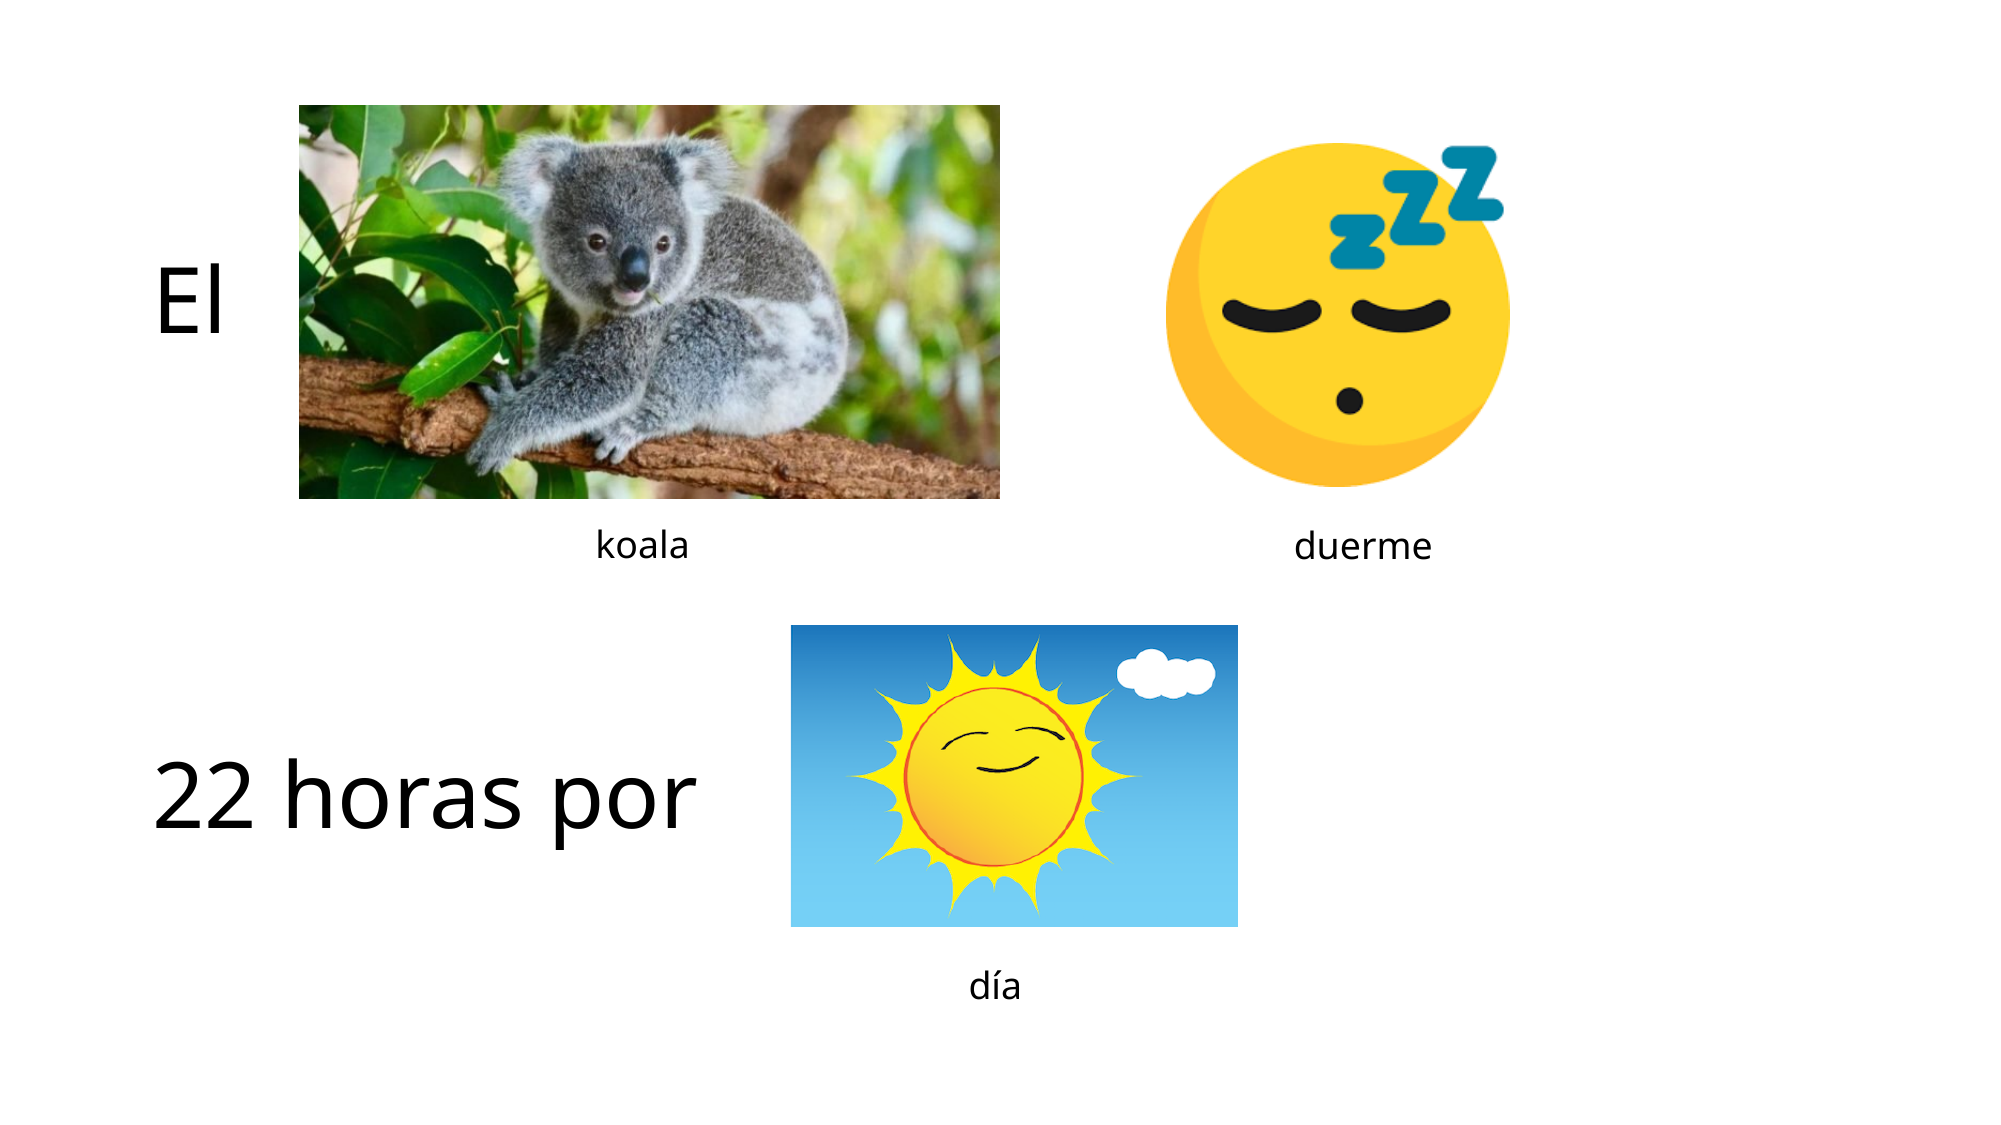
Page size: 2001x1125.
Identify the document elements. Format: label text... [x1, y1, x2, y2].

text_box koala [580, 514, 770, 574]
text_box día [953, 954, 1074, 1014]
picture [790, 625, 1238, 927]
title El 22 horas por [137, 59, 1863, 1043]
picture [299, 105, 1000, 499]
picture [1166, 143, 1510, 487]
text_box duerme [1278, 514, 1468, 574]
